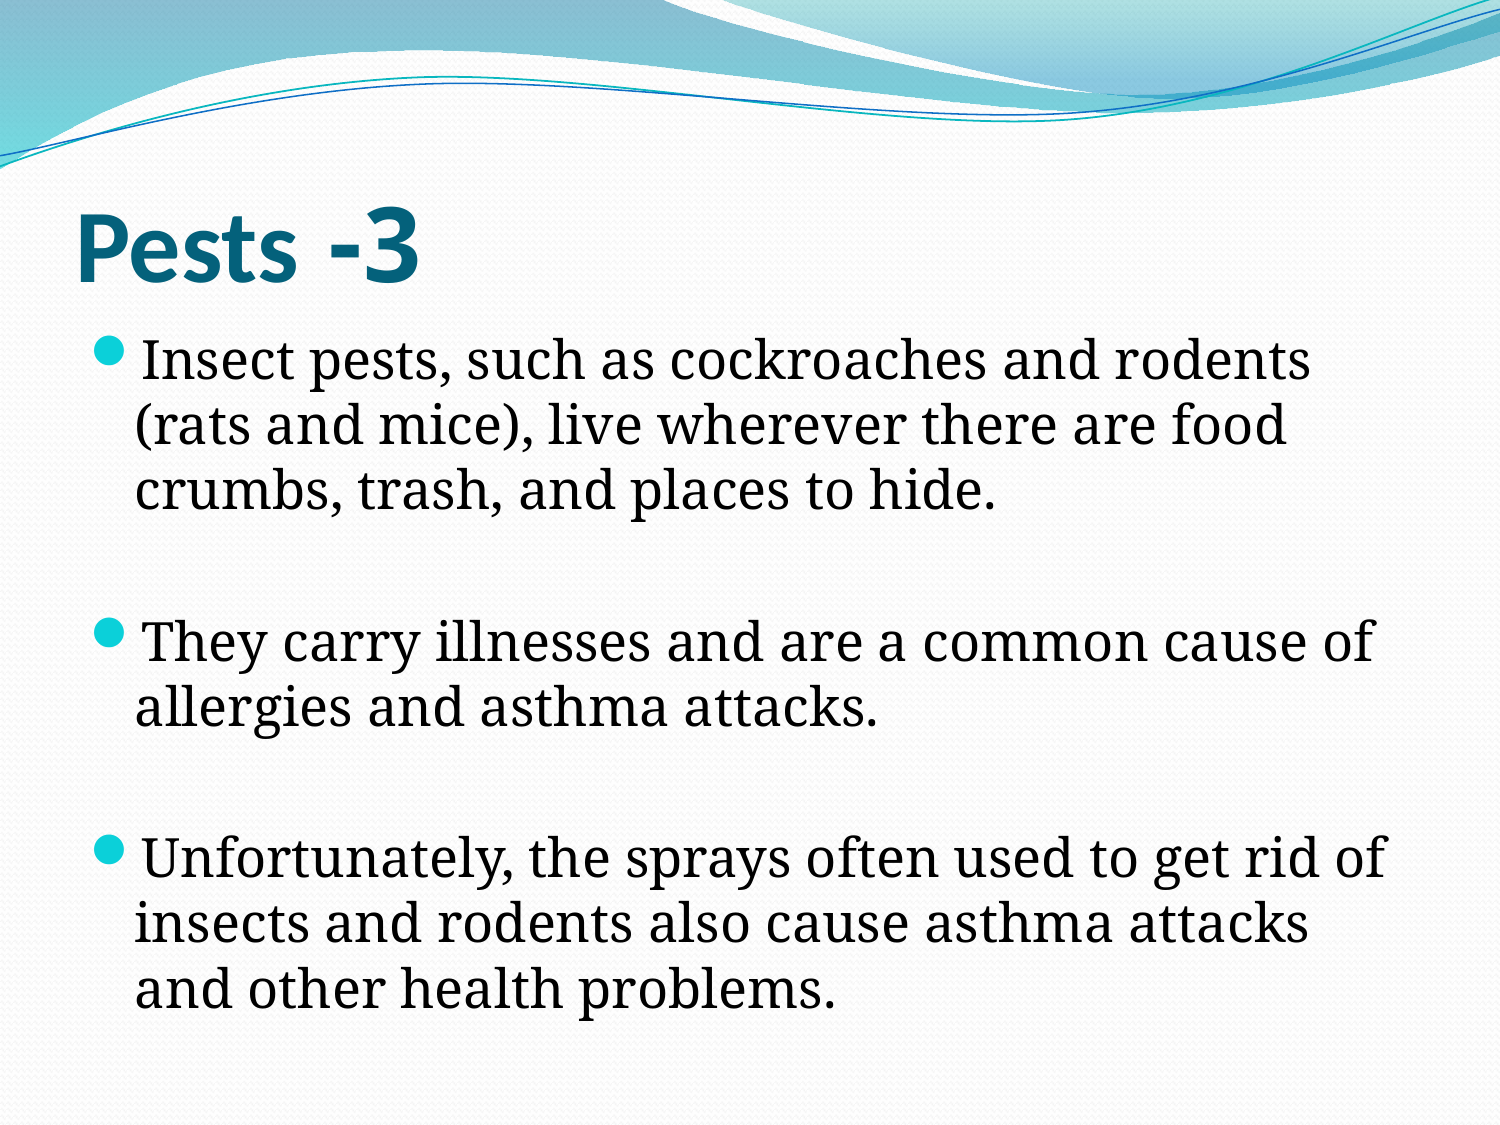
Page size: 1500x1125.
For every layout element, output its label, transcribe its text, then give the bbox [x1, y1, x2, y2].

list Insect pests, such as cockroaches and rodents (rats and mice), live wherever there are food crumbs, trash, and places to hide. They carry illnesses and are a common cause of allergies and asthma attacks. Unfortunately, the sprays often used to get rid of insects and rodents also cause asthma attacks and other health problems. [75, 317, 1425, 1038]
title 3- Pests [75, 115, 1425, 303]
